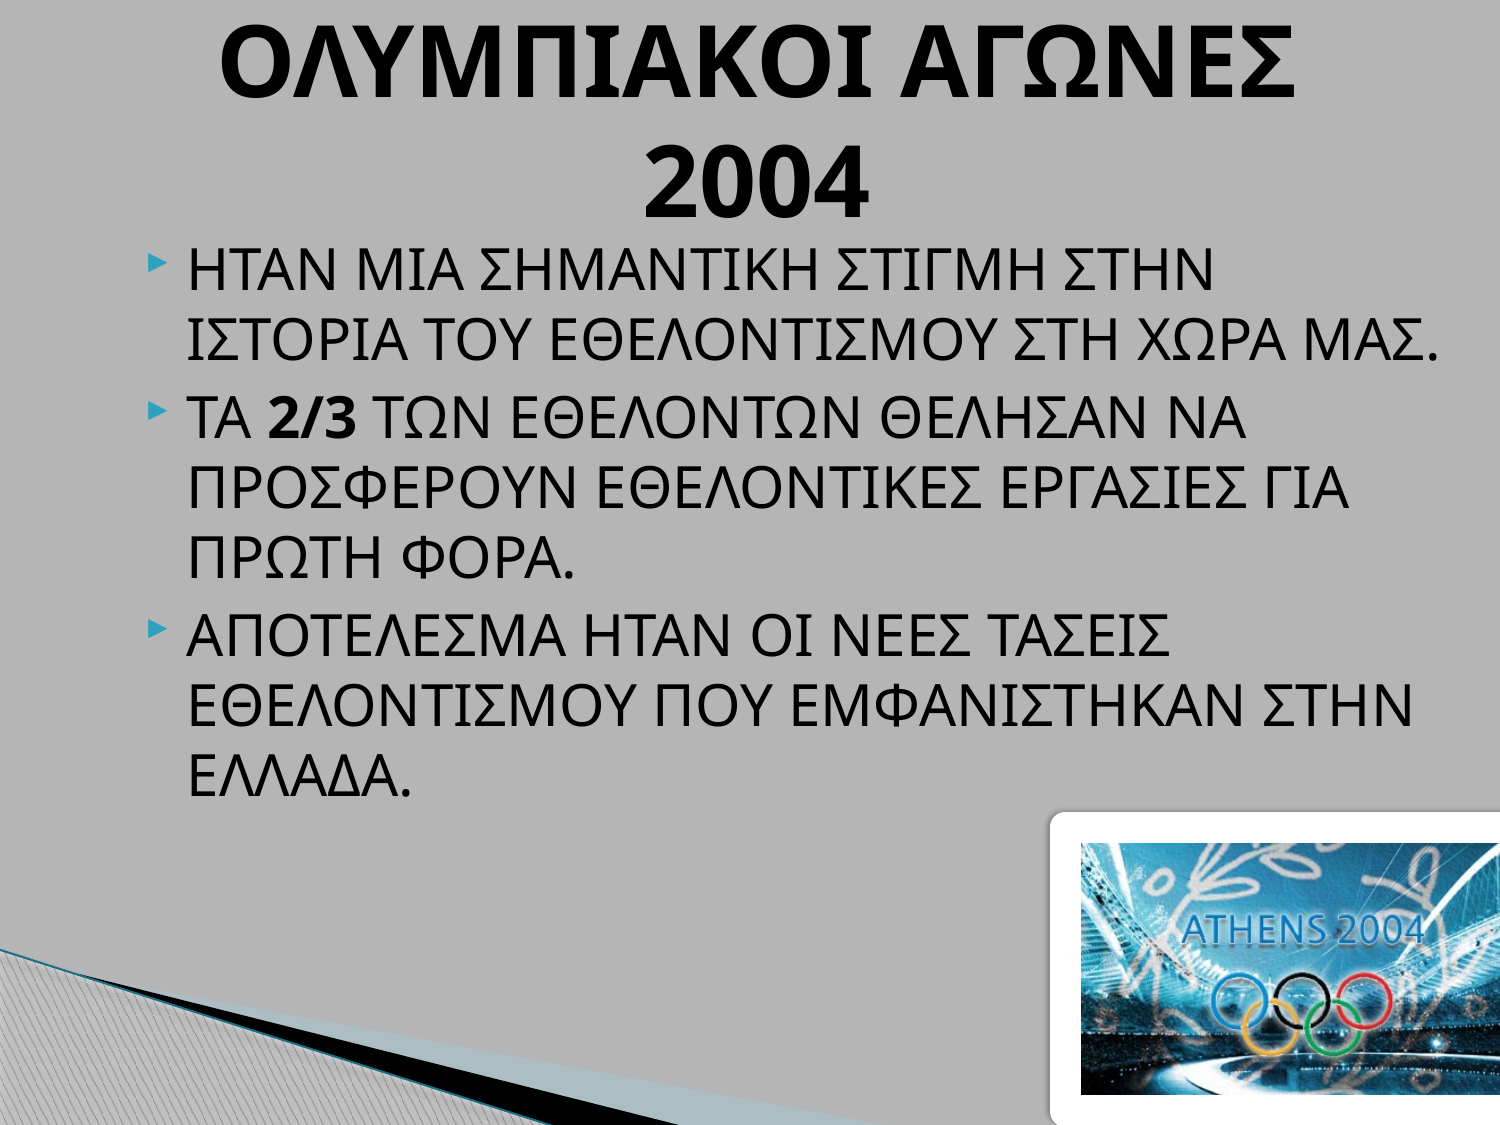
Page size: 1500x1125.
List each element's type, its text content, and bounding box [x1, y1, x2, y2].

picture [1080, 842, 1500, 1096]
list ΗΤΑΝ ΜΙΑ ΣΗΜΑΝΤΙΚΗ ΣΤΙΓΜΗ ΣΤΗΝ ΙΣΤΟΡΙΑ ΤΟΥ ΕΘΕΛΟΝΤΙΣΜΟΥ ΣΤΗ ΧΩΡΑ ΜΑΣ. ΤΑ 2/3 ΤΩΝ ΕΘΕΛΟΝΤΩΝ ΘΕΛΗΣΑΝ ΝΑ ΠΡΟΣΦΕΡΟΥΝ ΕΘΕΛΟΝΤΙΚΕΣ ΕΡΓΑΣΙΕΣ ΓΙΑ ΠΡΩΤΗ ΦΟΡΑ. ΑΠΟΤΕΛΕΣΜΑ ΗΤΑΝ ΟΙ ΝΕΕΣ ΤΑΣΕΙΣ ΕΘΕΛΟΝΤΙΣΜΟΥ ΠΟΥ ΕΜΦΑΝΙΣΤΗΚΑΝ ΣΤΗΝ ΕΛΛΑΔΑ. [112, 224, 1463, 968]
title ΟΛΥΜΠΙΑΚΟΙ ΑΓΩΝΕΣ 2004 [82, 23, 1432, 211]
